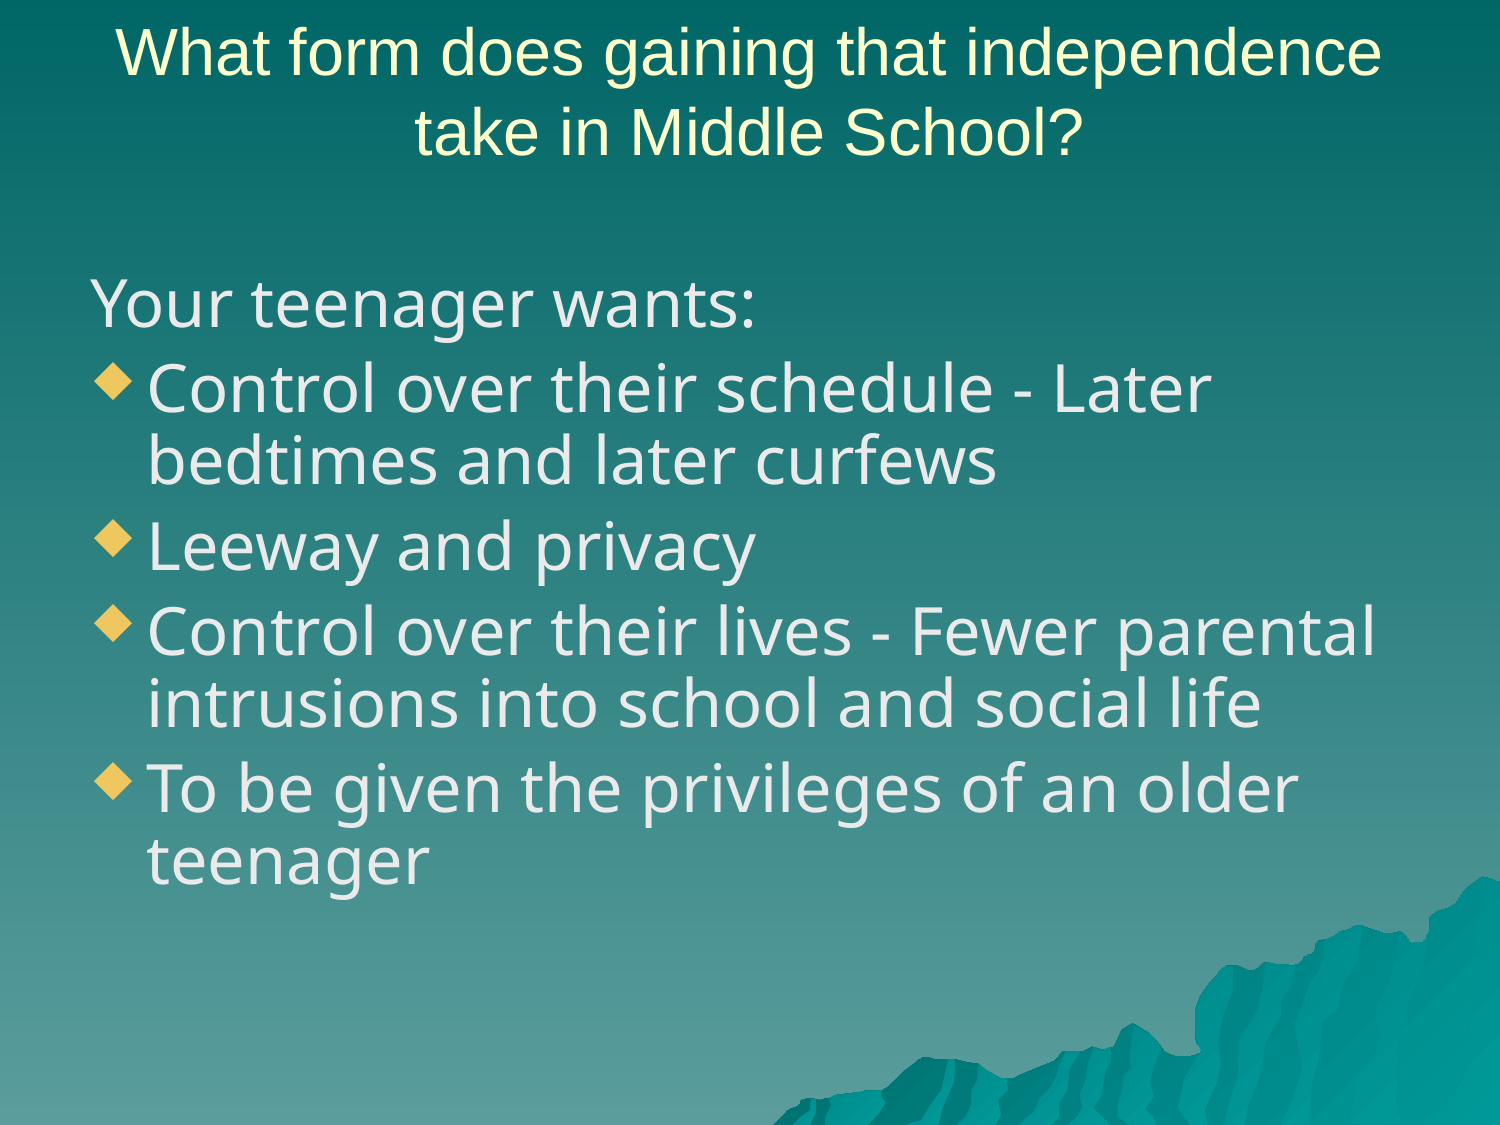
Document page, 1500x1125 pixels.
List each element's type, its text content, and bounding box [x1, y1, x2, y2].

list Your teenager wants: Control over their schedule - Later bedtimes and later curfews Leeway and privacy Control over their lives - Fewer parental intrusions into school and social life To be given the privileges of an older teenager [74, 262, 1426, 1006]
title What form does gaining that independence take in Middle School? [74, 45, 1426, 233]
